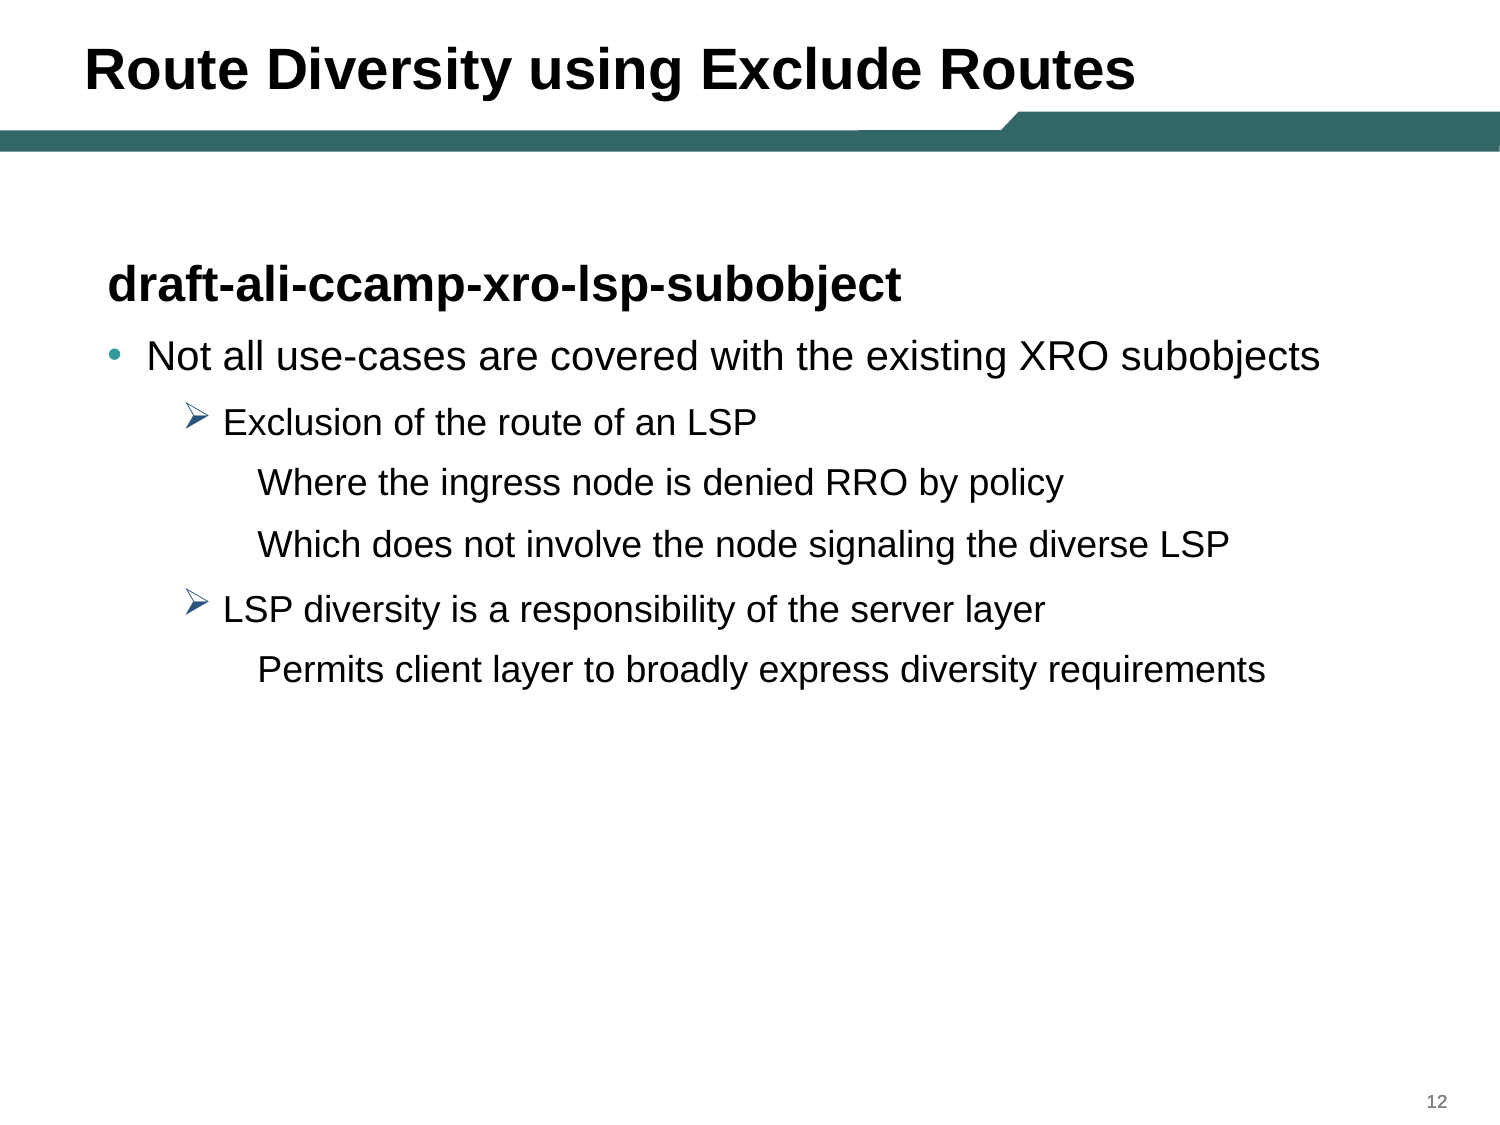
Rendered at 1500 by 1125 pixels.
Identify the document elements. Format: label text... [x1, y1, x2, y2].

list draft-ali-ccamp-xro-lsp-subobject Not all use-cases are covered with the existing XRO subobjects Exclusion of the route of an LSP Where the ingress node is denied RRO by policy Which does not involve the node signaling the diverse LSP LSP diversity is a responsibility of the server layer Permits client layer to broadly express diversity requirements [93, 238, 1397, 885]
title Route Diversity using Exclude Routes [71, 0, 1409, 109]
